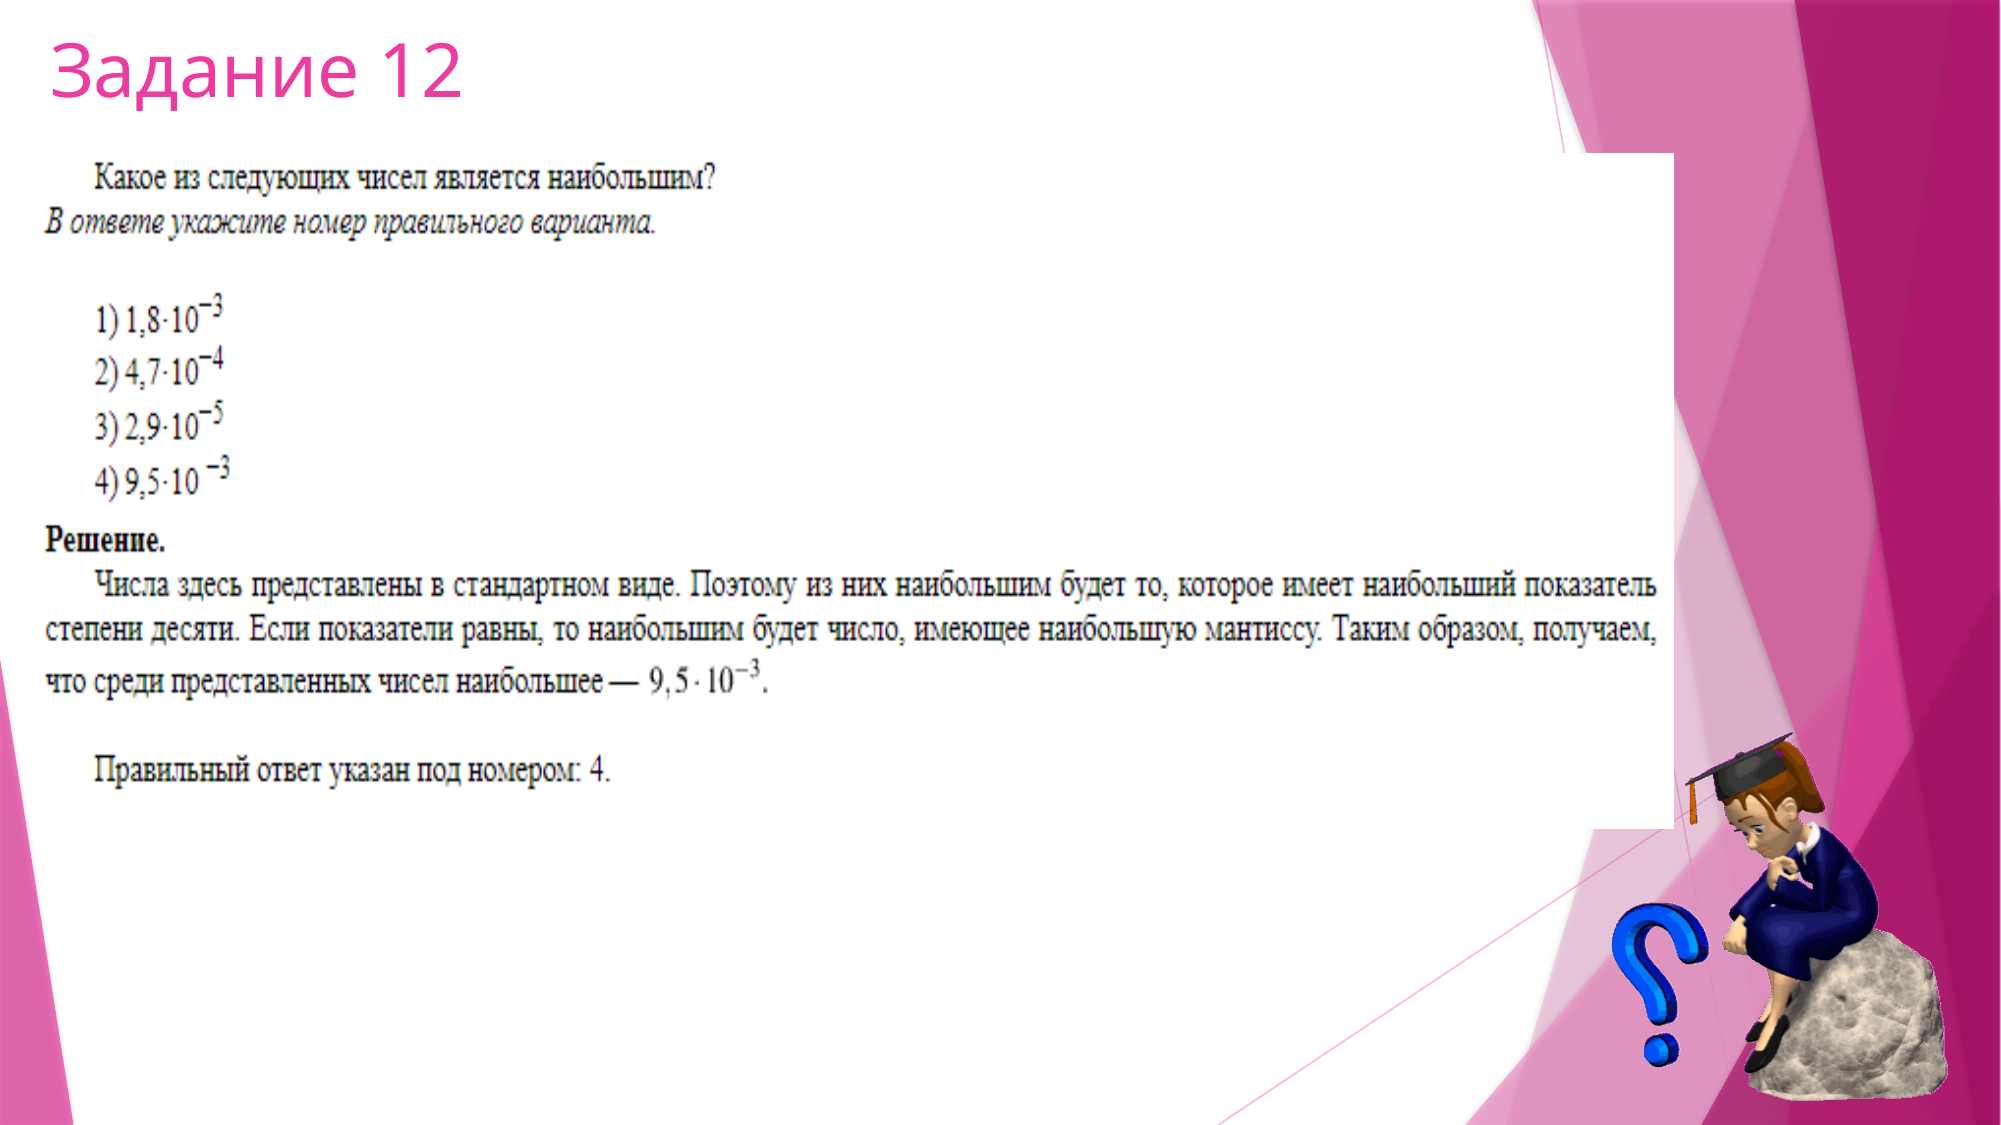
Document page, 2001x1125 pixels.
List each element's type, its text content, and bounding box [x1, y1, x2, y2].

title Задание 12 [35, 15, 1446, 152]
picture [1585, 719, 1961, 1111]
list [34, 152, 1674, 829]
